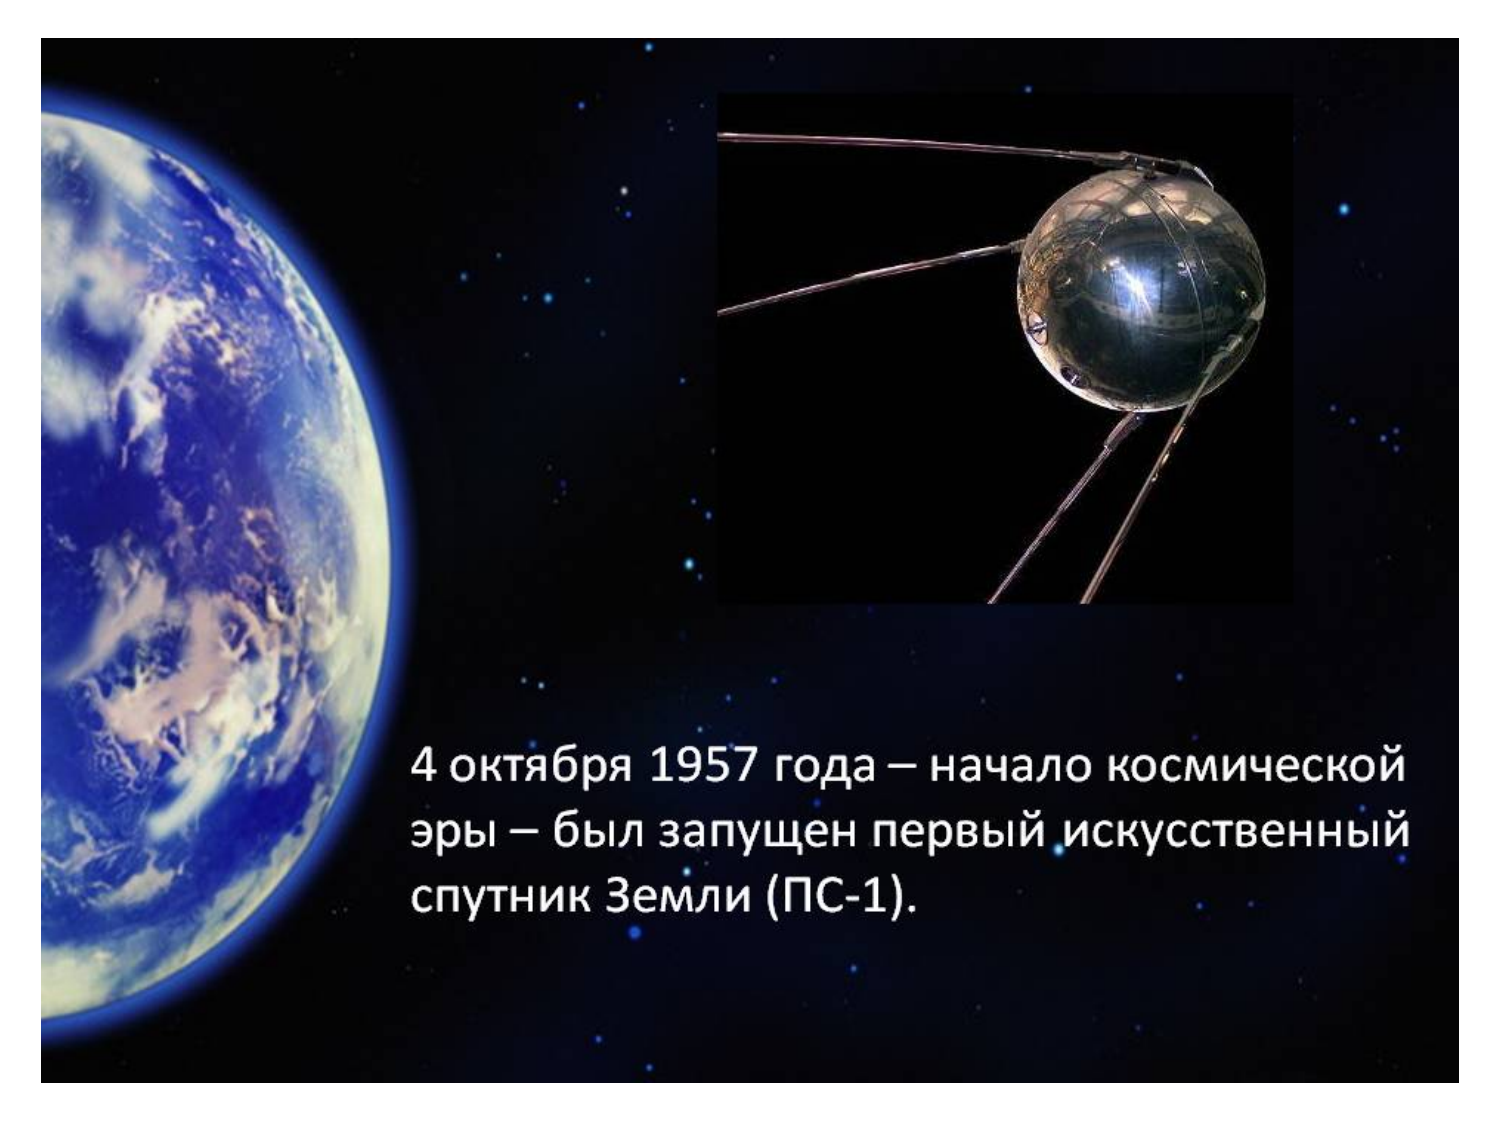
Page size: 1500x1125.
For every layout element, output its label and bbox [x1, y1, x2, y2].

picture [41, 38, 1459, 1083]
